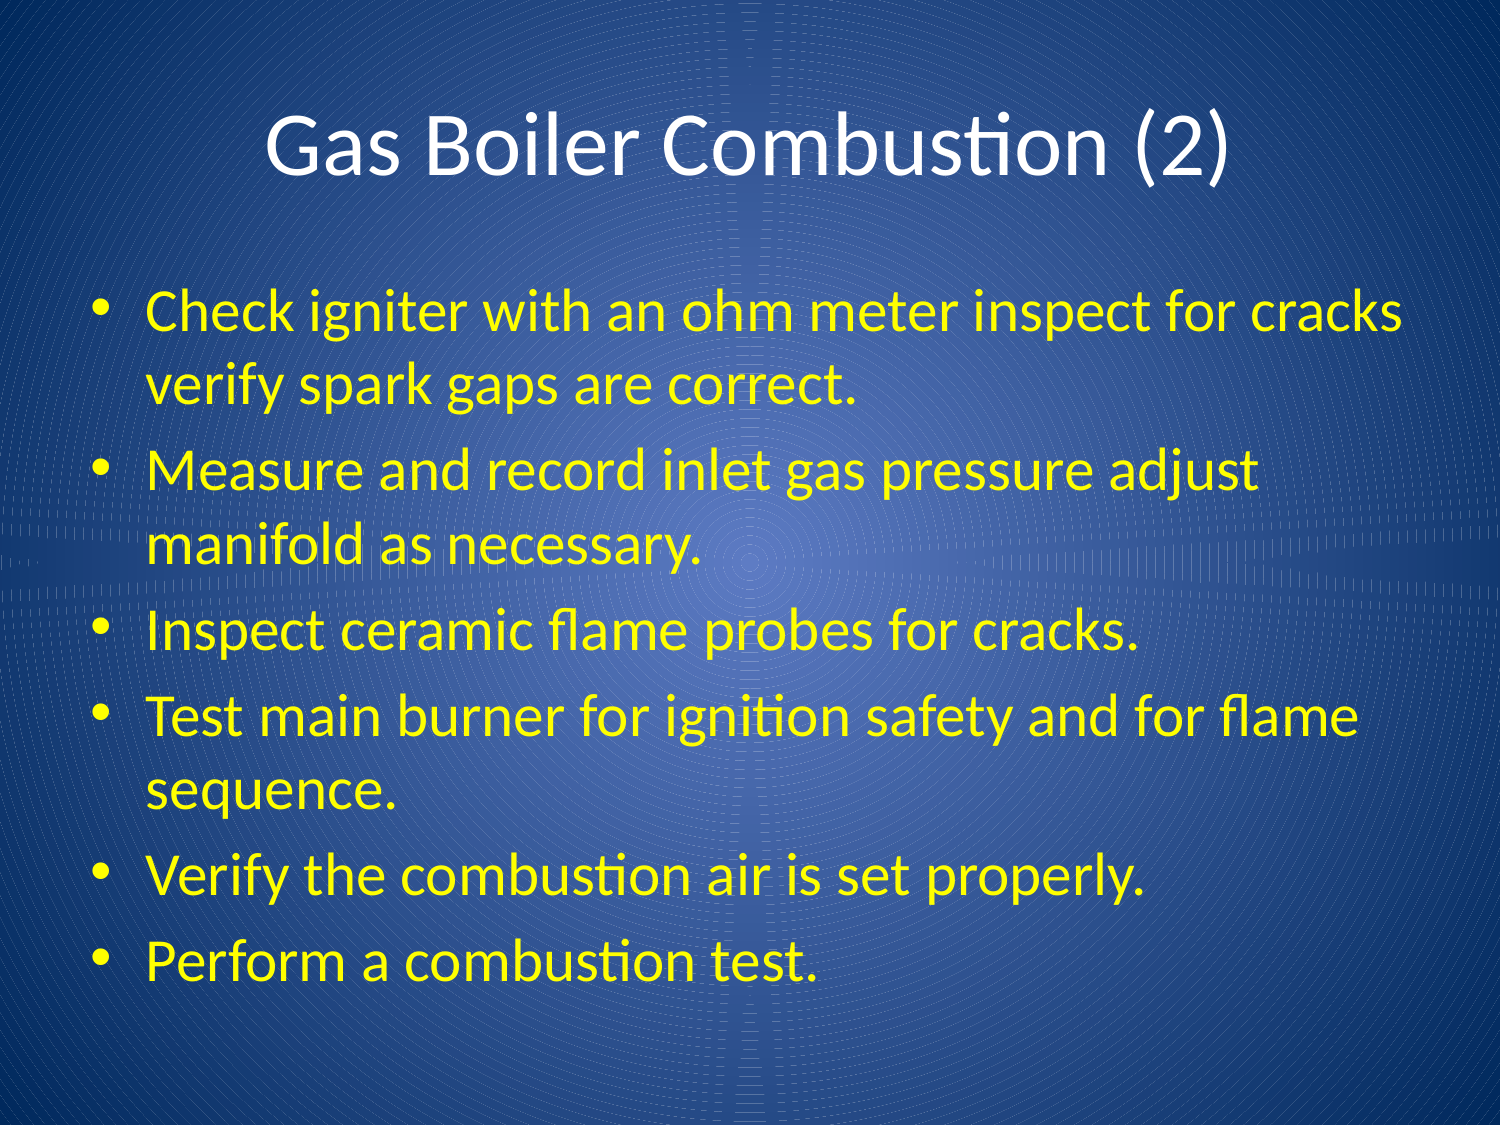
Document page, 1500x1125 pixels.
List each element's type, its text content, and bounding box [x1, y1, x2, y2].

title Gas Boiler Combustion (2) [75, 45, 1425, 233]
list Check igniter with an ohm meter inspect for cracks verify spark gaps are correct. Measure and record inlet gas pressure adjust manifold as necessary. Inspect ceramic flame probes for cracks. Test main burner for ignition safety and for flame sequence. Verify the combustion air is set properly. Perform a combustion test. [75, 262, 1425, 1005]
